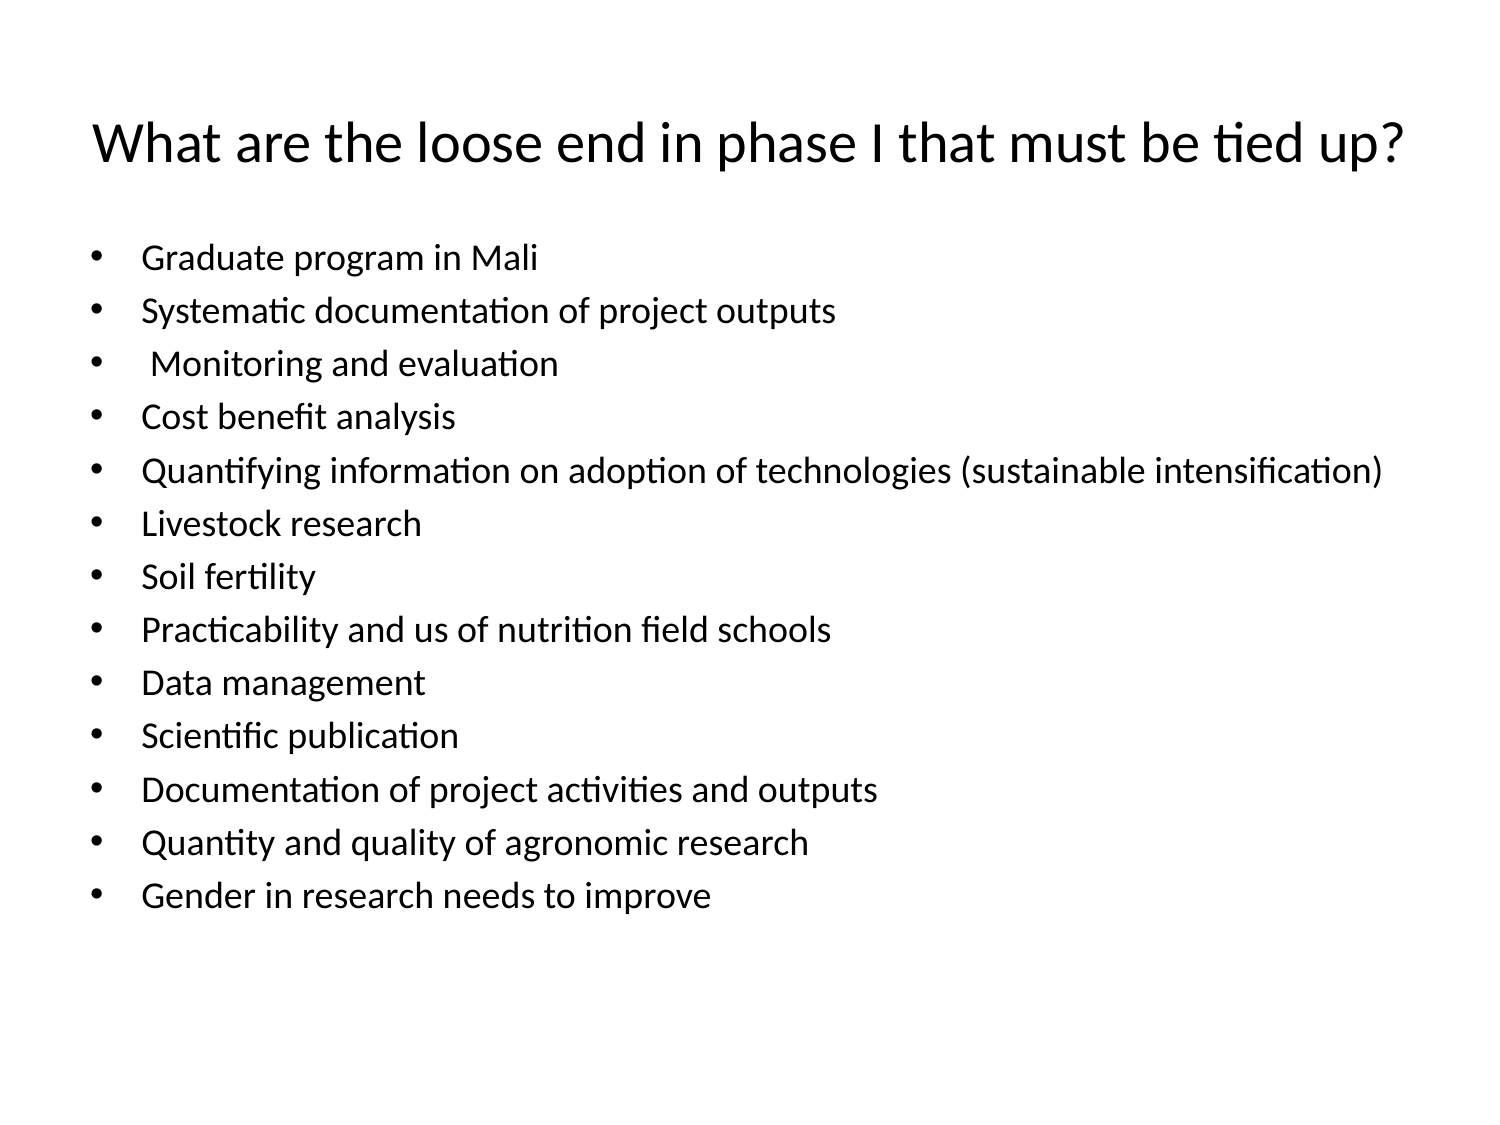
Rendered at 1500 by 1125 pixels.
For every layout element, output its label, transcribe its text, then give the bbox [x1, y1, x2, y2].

list Graduate program in Mali Systematic documentation of project outputs Monitoring and evaluation Cost benefit analysis Quantifying information on adoption of technologies (sustainable intensification) Livestock research Soil fertility Practicability and us of nutrition field schools Data management Scientific publication Documentation of project activities and outputs Quantity and quality of agronomic research Gender in research needs to improve [75, 224, 1425, 968]
title What are the loose end in phase I that must be tied up? [75, 45, 1425, 224]
